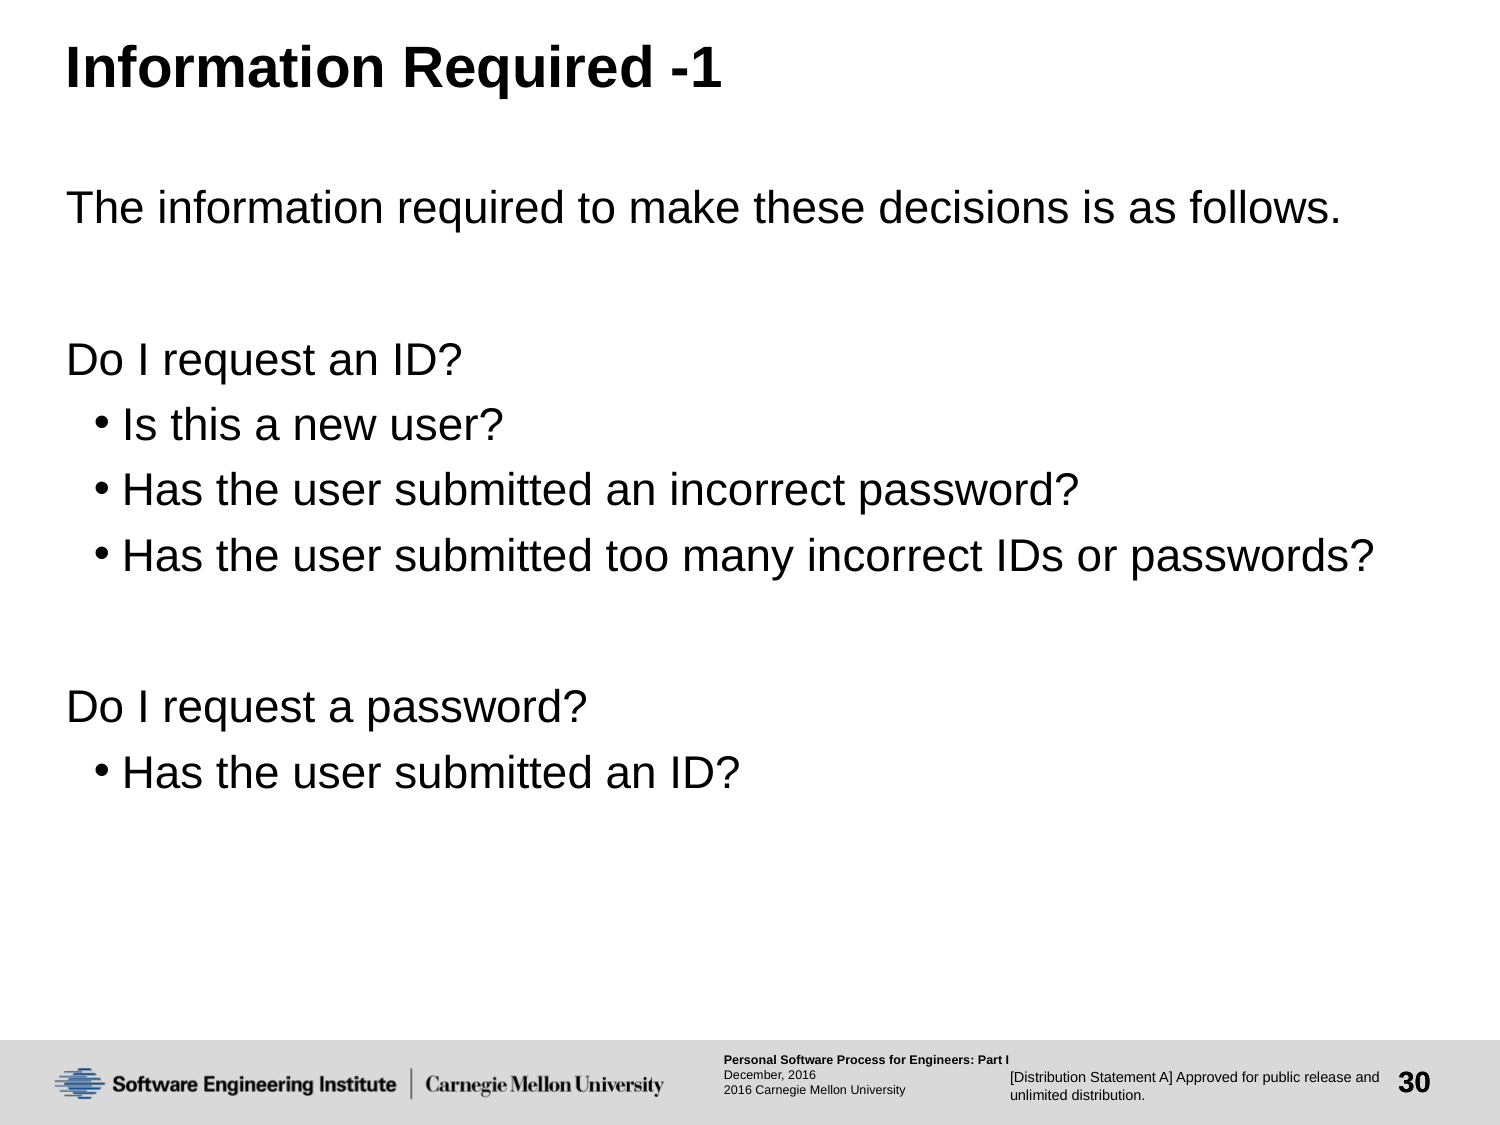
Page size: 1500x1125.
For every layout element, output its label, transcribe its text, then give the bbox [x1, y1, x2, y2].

title Information Required -1 [65, 37, 1313, 148]
list The information required to make these decisions is as follows. Do I request an ID? Is this a new user? Has the user submitted an incorrect password? Has the user submitted too many incorrect IDs or passwords? Do I request a password? Has the user submitted an ID? [65, 177, 1431, 1000]
picture [46, 1061, 673, 1104]
